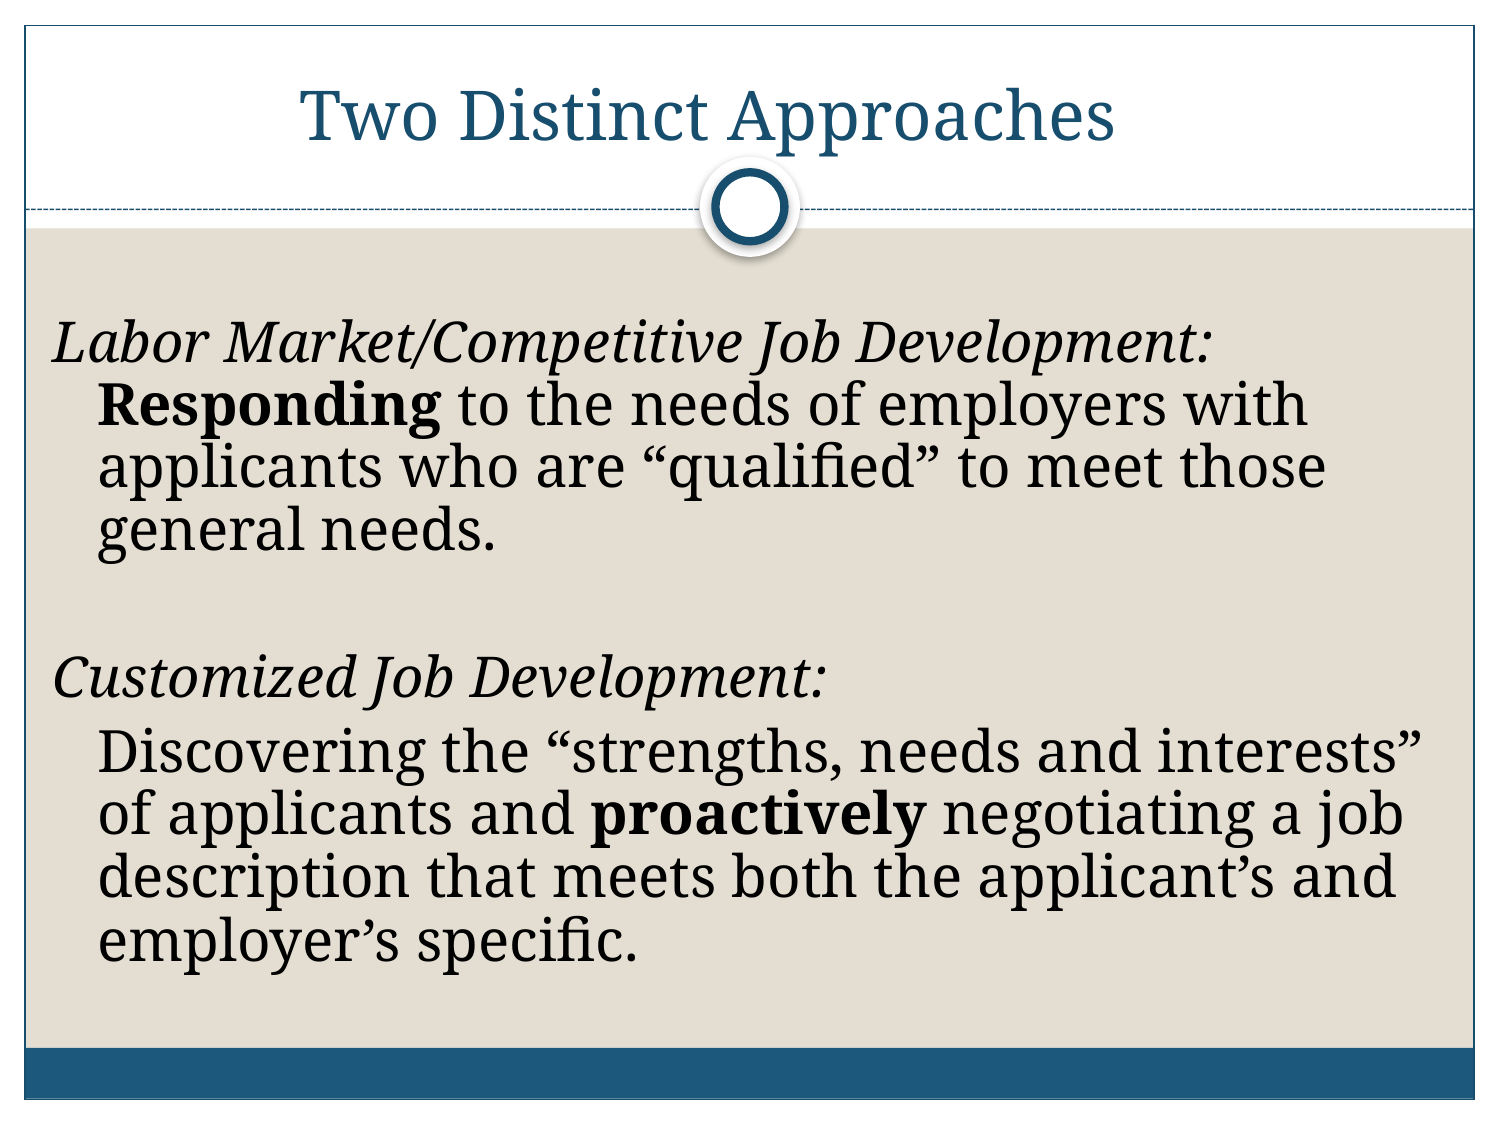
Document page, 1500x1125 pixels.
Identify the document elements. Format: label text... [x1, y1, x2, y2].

list Labor Market/Competitive Job Development: Responding to the needs of employers with applicants who are “qualified” to meet those general needs. Customized Job Development: Discovering the “strengths, needs and interests” of applicants and proactively negotiating a job description that meets both the applicant’s and employer’s specific. [37, 306, 1456, 1125]
title Two Distinct Approaches [49, 37, 1450, 162]
